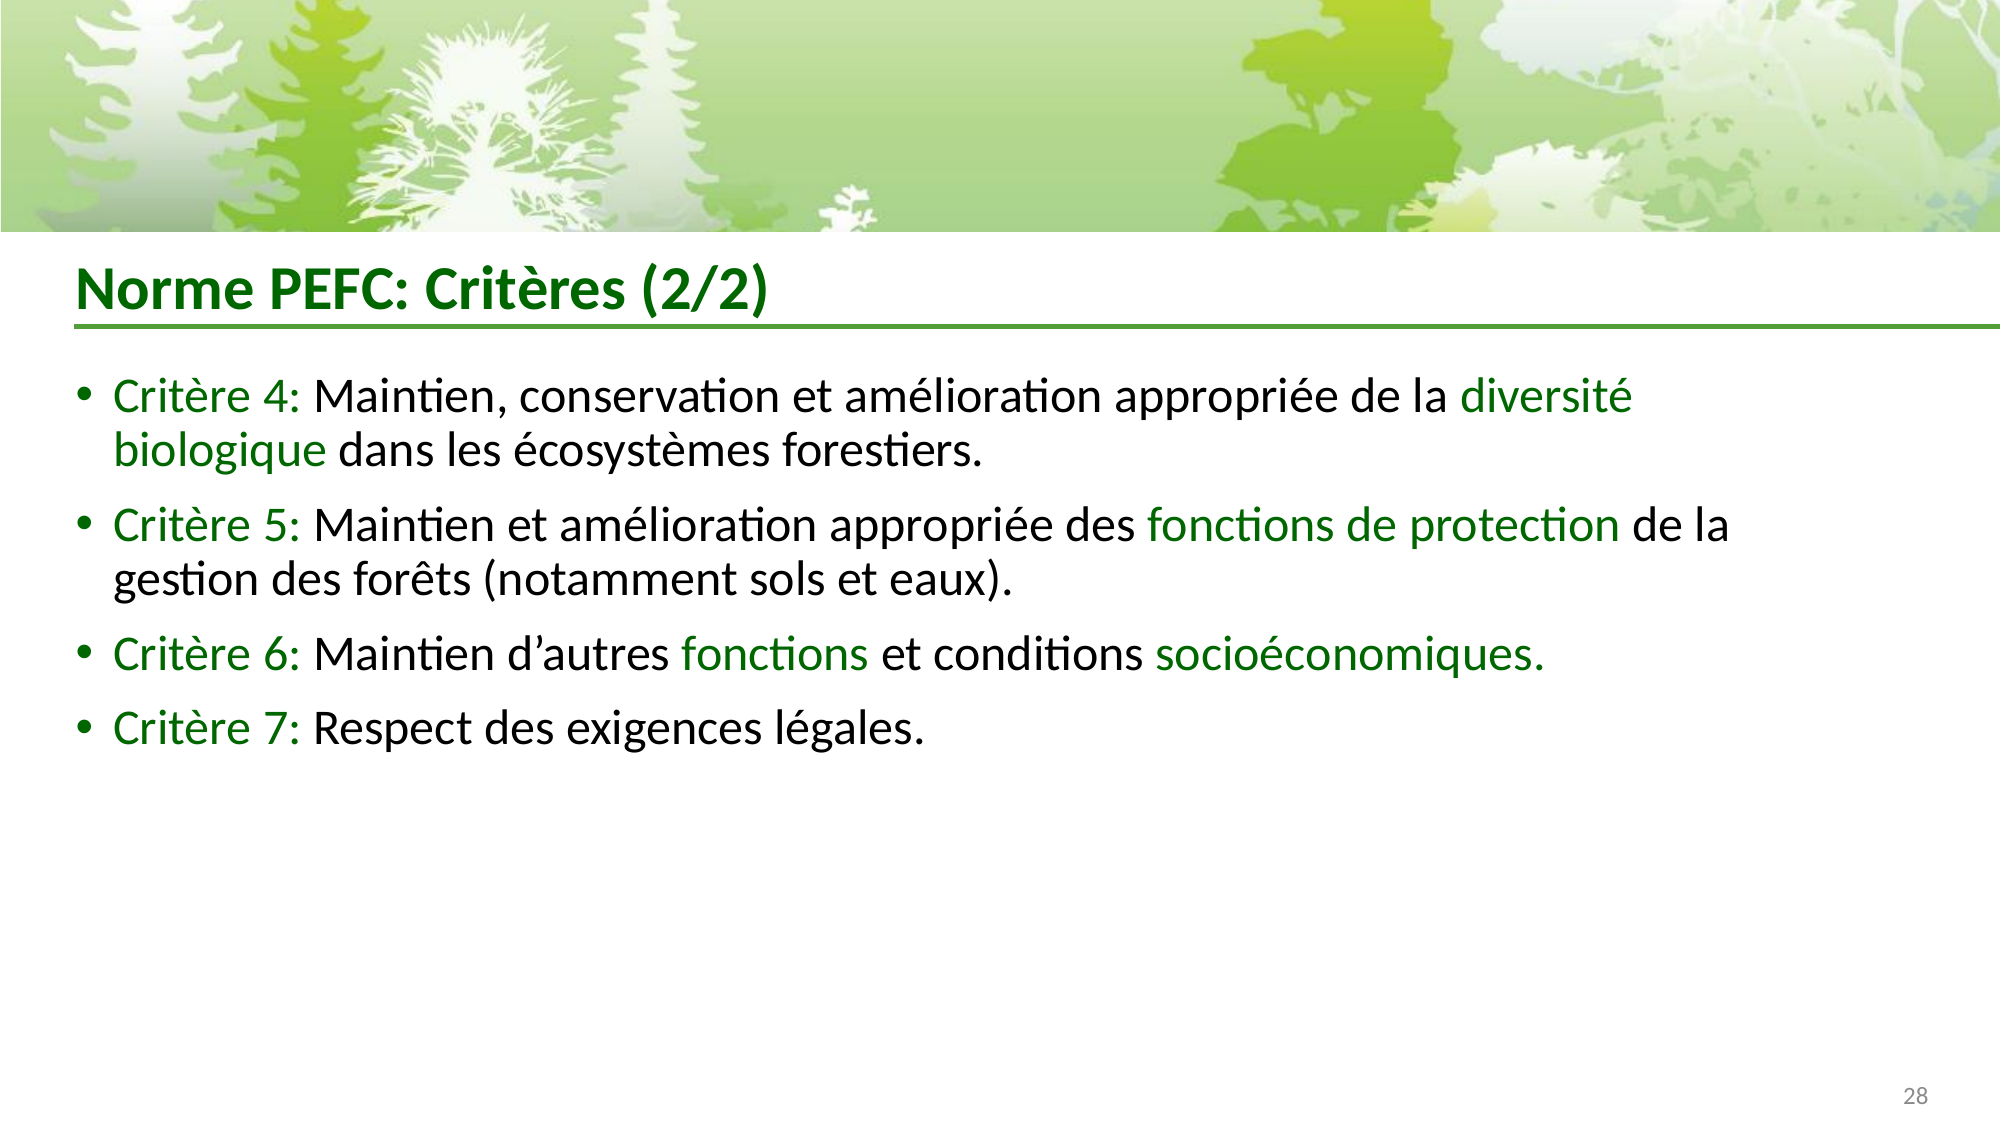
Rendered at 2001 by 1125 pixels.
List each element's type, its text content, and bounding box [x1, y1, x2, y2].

list Critère 4: Maintien, conservation et amélioration appropriée de la diversité biologique dans les écosystèmes forestiers. Critère 5: Maintien et amélioration appropriée des fonctions de protection de la gestion des forêts (notamment sols et eaux). Critère 6: Maintien d’autres fonctions et conditions socioéconomiques. Critère 7: Respect des exigences légales. [60, 362, 1762, 1087]
title Norme PEFC: Critères (2/2) [60, 195, 1411, 362]
slide_number 28 [1493, 1065, 1944, 1125]
picture [0, 0, 2000, 232]
